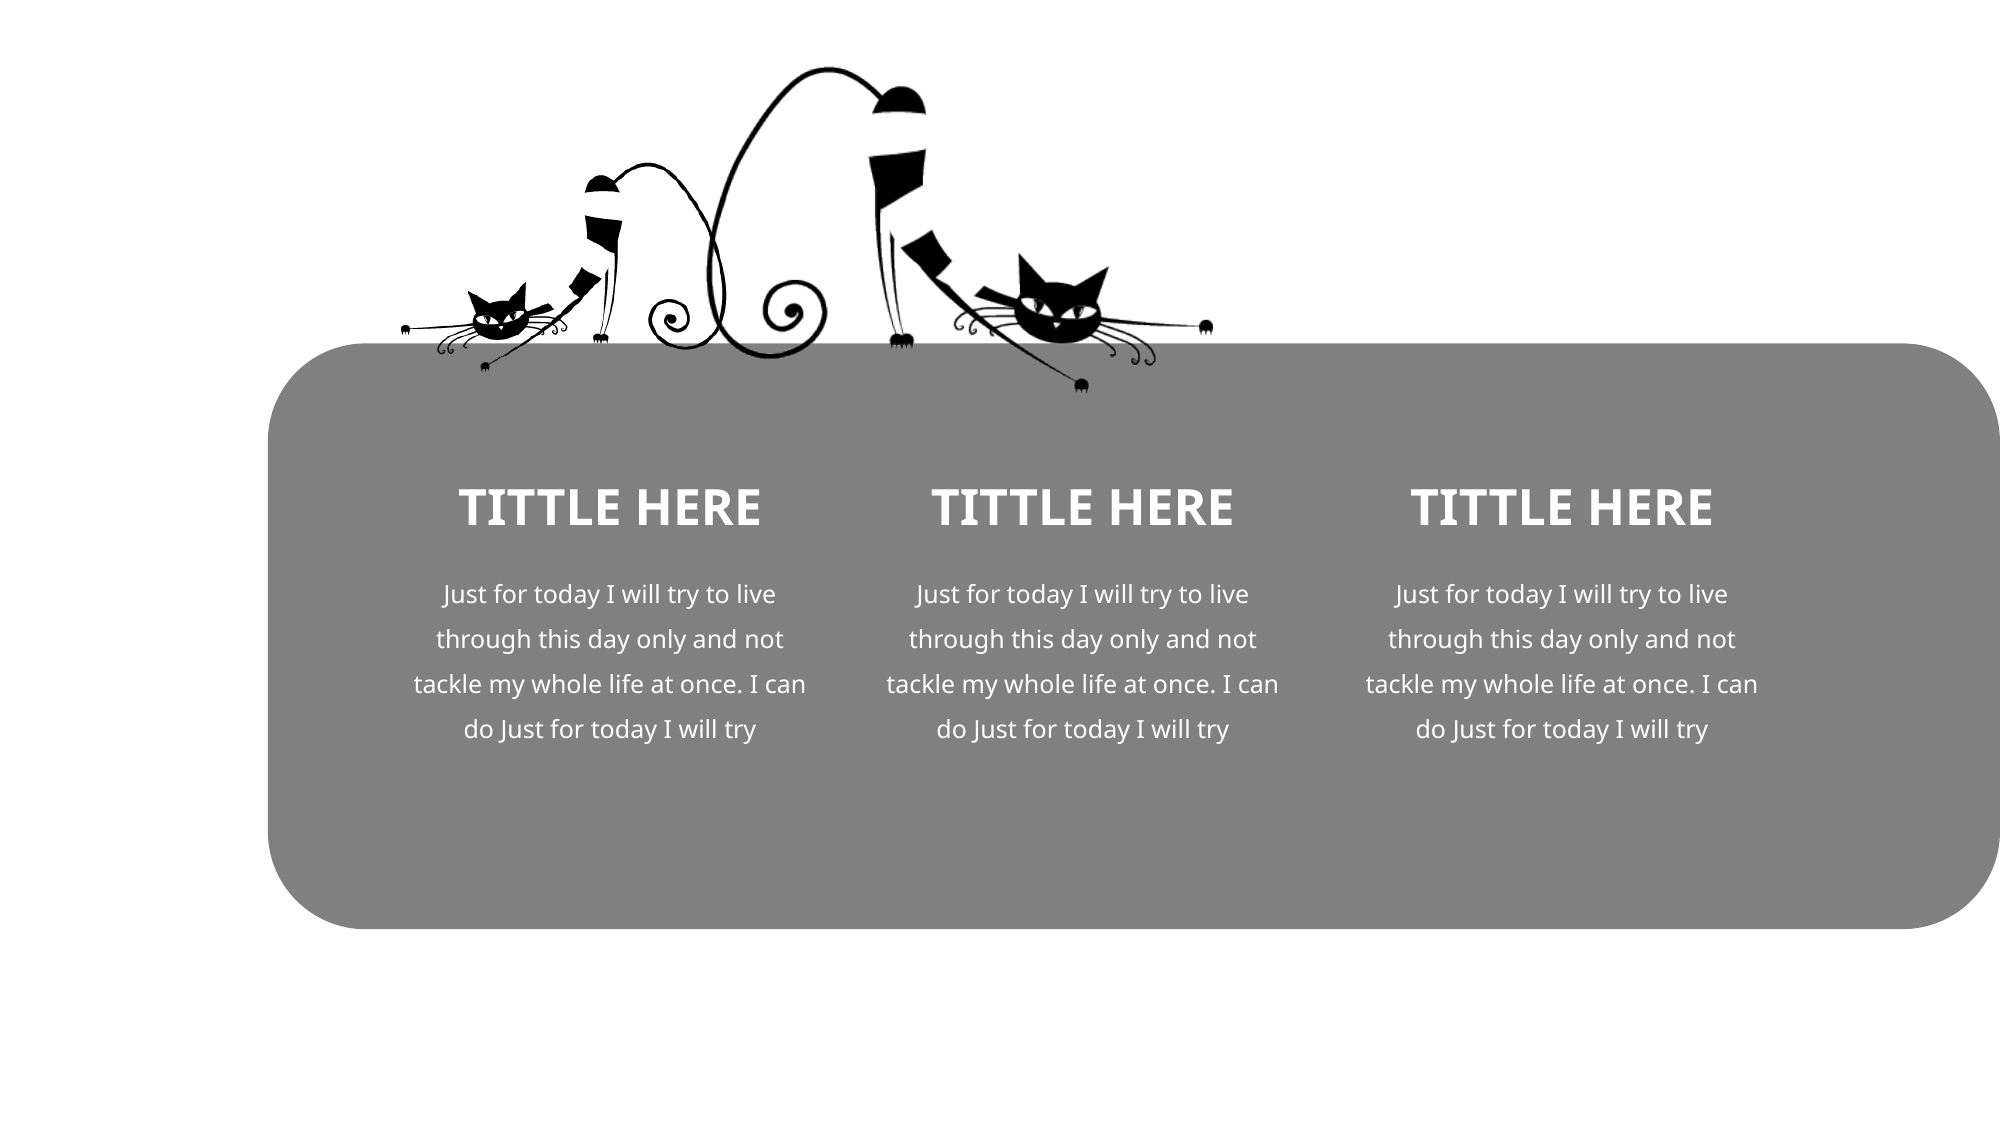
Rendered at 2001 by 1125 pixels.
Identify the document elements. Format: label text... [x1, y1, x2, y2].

text_box TITTLE HERE [1374, 457, 1751, 545]
text_box [266, 342, 2000, 931]
text_box Just for today I will try to live through this day only and not tackle my whole life at once. I can do Just for today I will try [1325, 545, 1799, 762]
text_box TITTLE HERE [894, 457, 1272, 545]
text_box Just for today I will try to live through this day only and not tackle my whole life at once. I can do Just for today I will try [846, 545, 1320, 762]
text_box TITTLE HERE [422, 457, 799, 545]
text_box Just for today I will try to live through this day only and not tackle my whole life at once. I can do Just for today I will try [373, 545, 846, 762]
picture [373, 48, 1256, 414]
